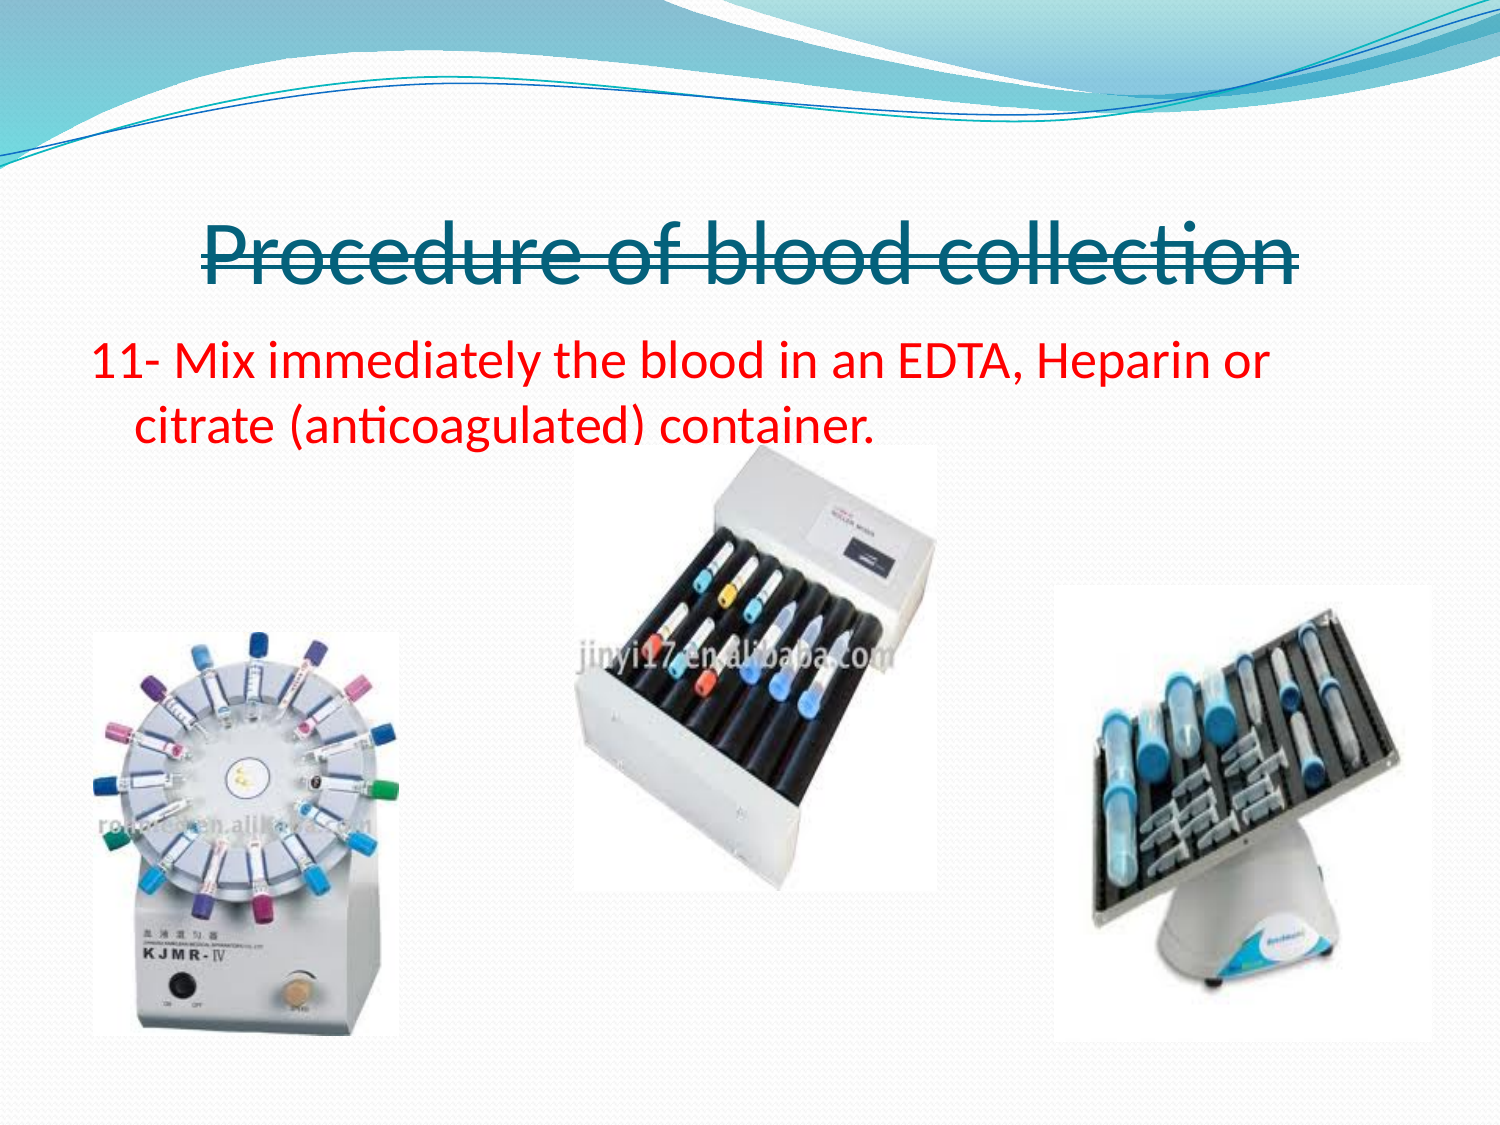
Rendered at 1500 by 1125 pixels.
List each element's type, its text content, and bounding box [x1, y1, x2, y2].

list 11- Mix immediately the blood in an EDTA, Heparin or citrate (anticoagulated) container. [75, 317, 1425, 1038]
picture [573, 445, 937, 891]
picture [93, 632, 399, 1037]
picture [1054, 585, 1432, 1042]
title Procedure of blood collection [75, 115, 1425, 303]
